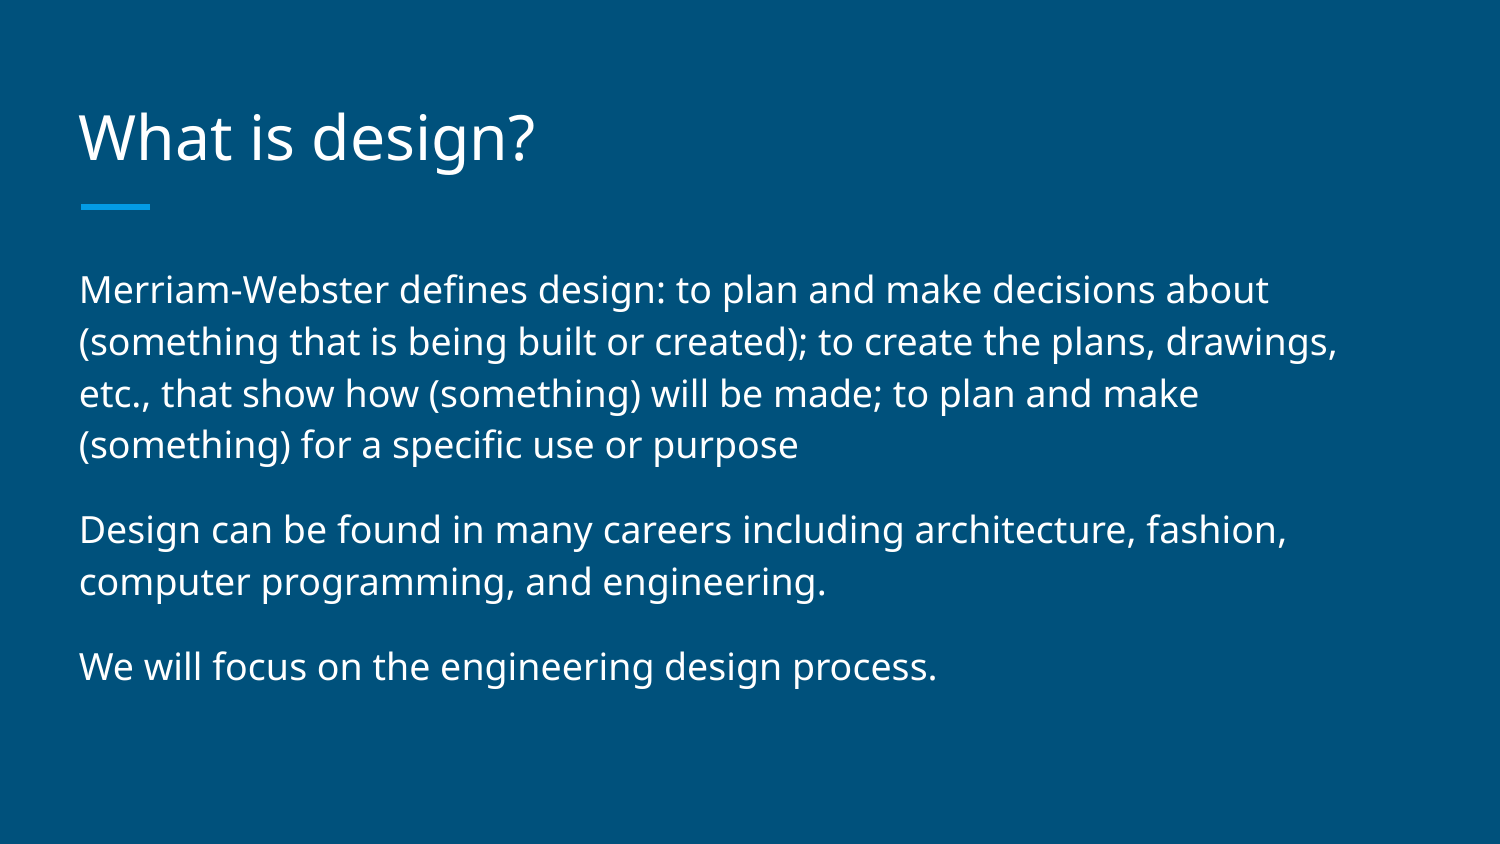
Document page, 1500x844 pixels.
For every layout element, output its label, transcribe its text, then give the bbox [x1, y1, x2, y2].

title What is design? [63, 75, 1437, 188]
list Merriam-Webster defines design: to plan and make decisions about (something that is being built or created); to create the plans, drawings, etc., that show how (something) will be made; to plan and make (something) for a specific use or purpose Design can be found in many careers including architecture, fashion, computer programming, and engineering. We will focus on the engineering design process. [63, 244, 1437, 750]
